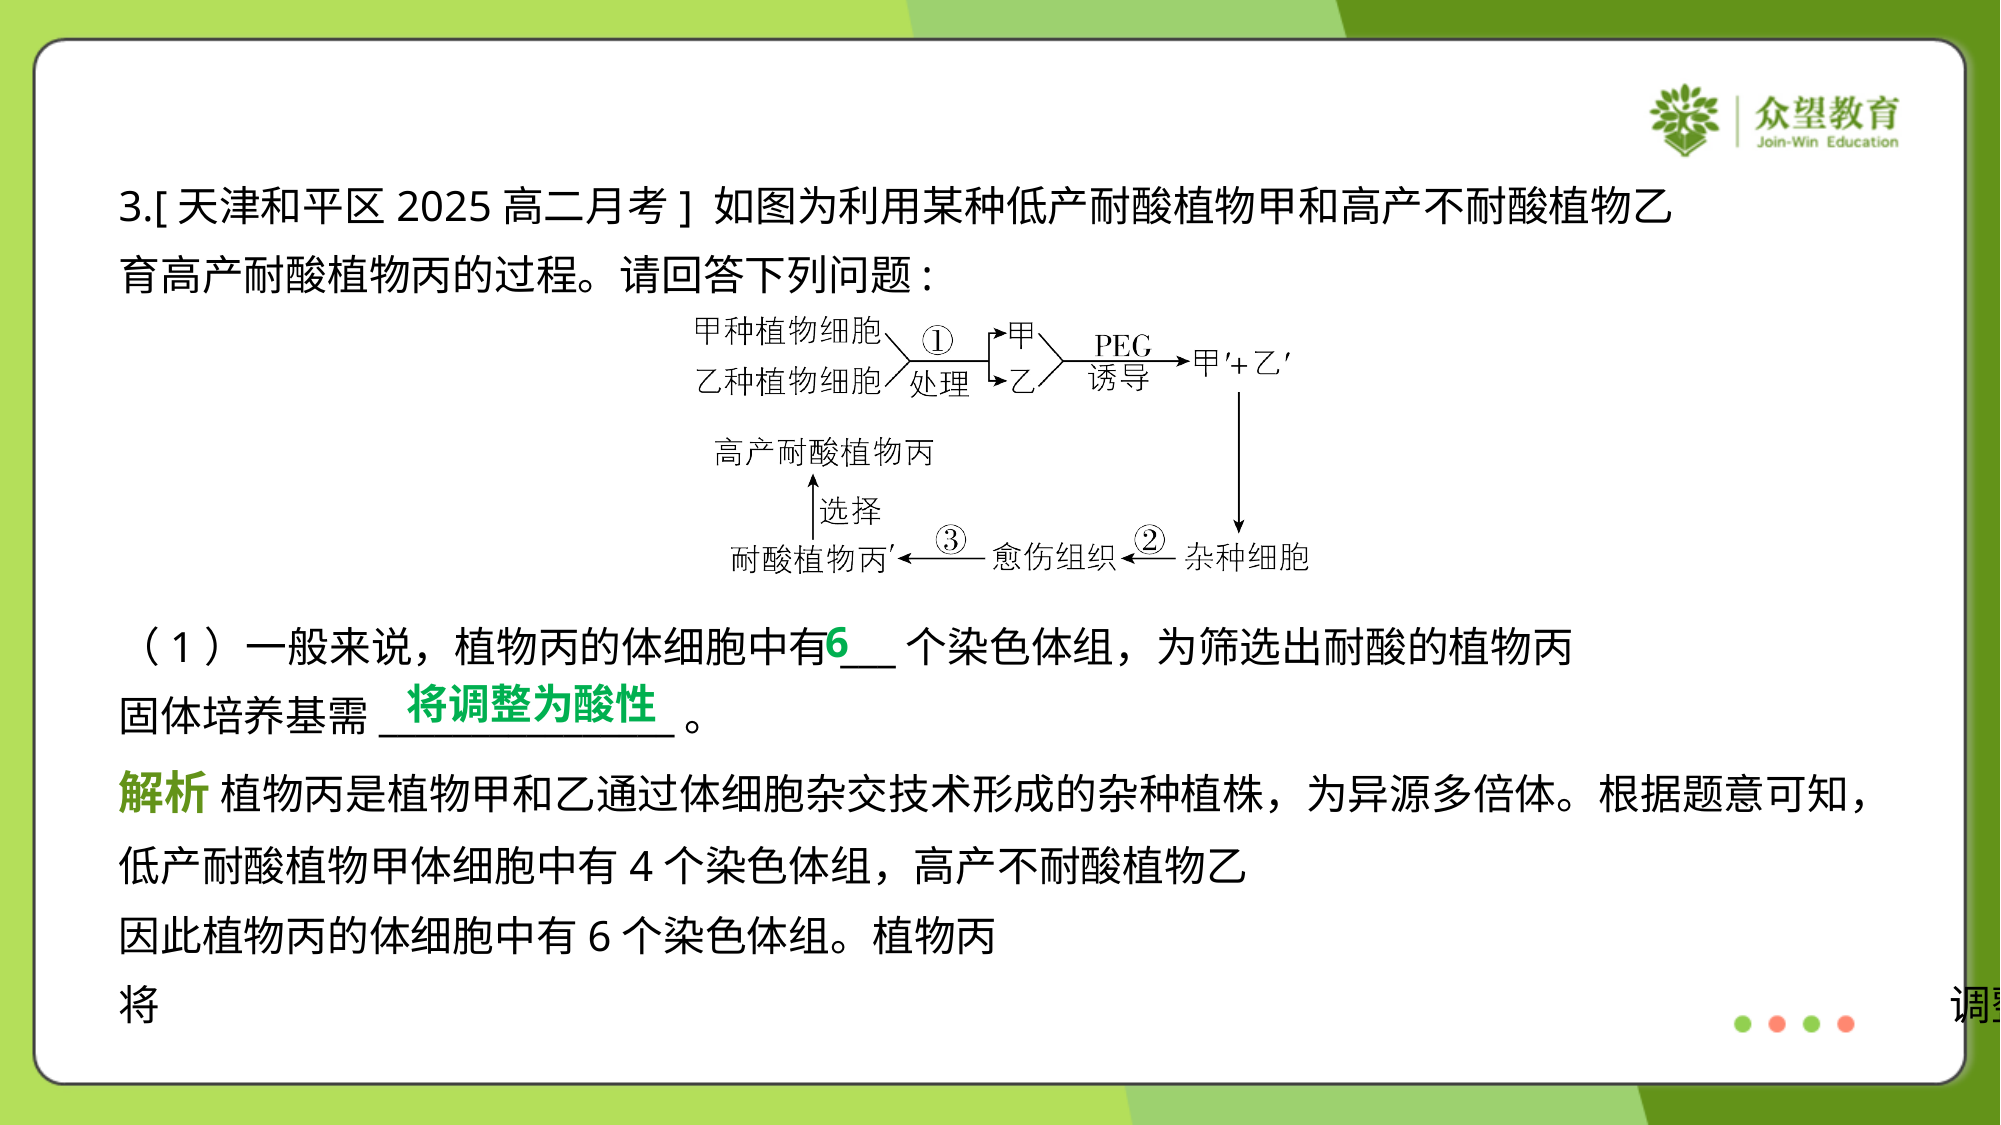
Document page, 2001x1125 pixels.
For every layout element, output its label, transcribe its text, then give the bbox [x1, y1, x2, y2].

picture [0, 0, 2000, 1125]
text_box 6 [809, 594, 865, 659]
